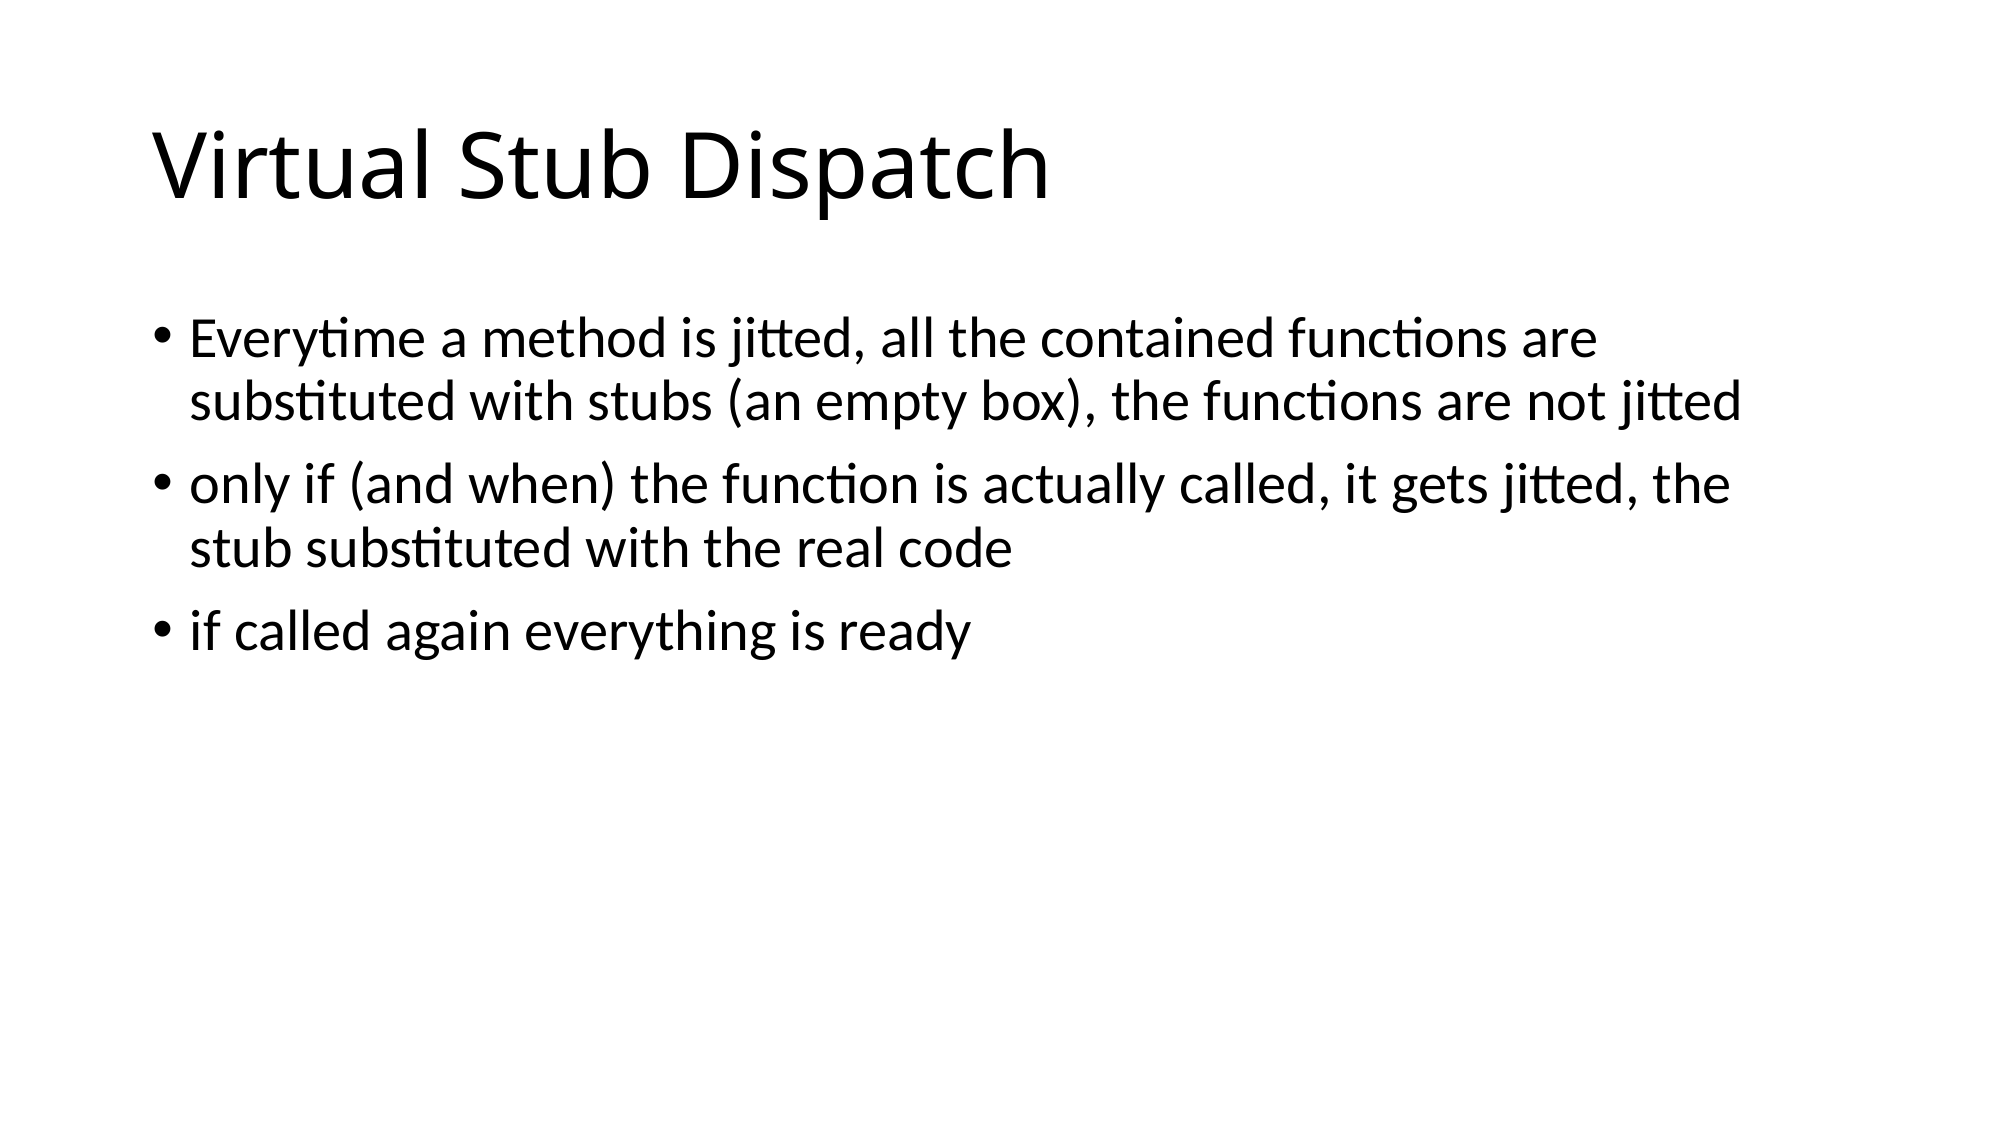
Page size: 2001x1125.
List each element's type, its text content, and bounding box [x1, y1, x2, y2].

title Virtual Stub Dispatch [137, 59, 1863, 278]
list Everytime a method is jitted, all the contained functions are substituted with stubs (an empty box), the functions are not jitted only if (and when) the function is actually called, it gets jitted, the stub substituted with the real code if called again everything is ready [137, 299, 1863, 1014]
